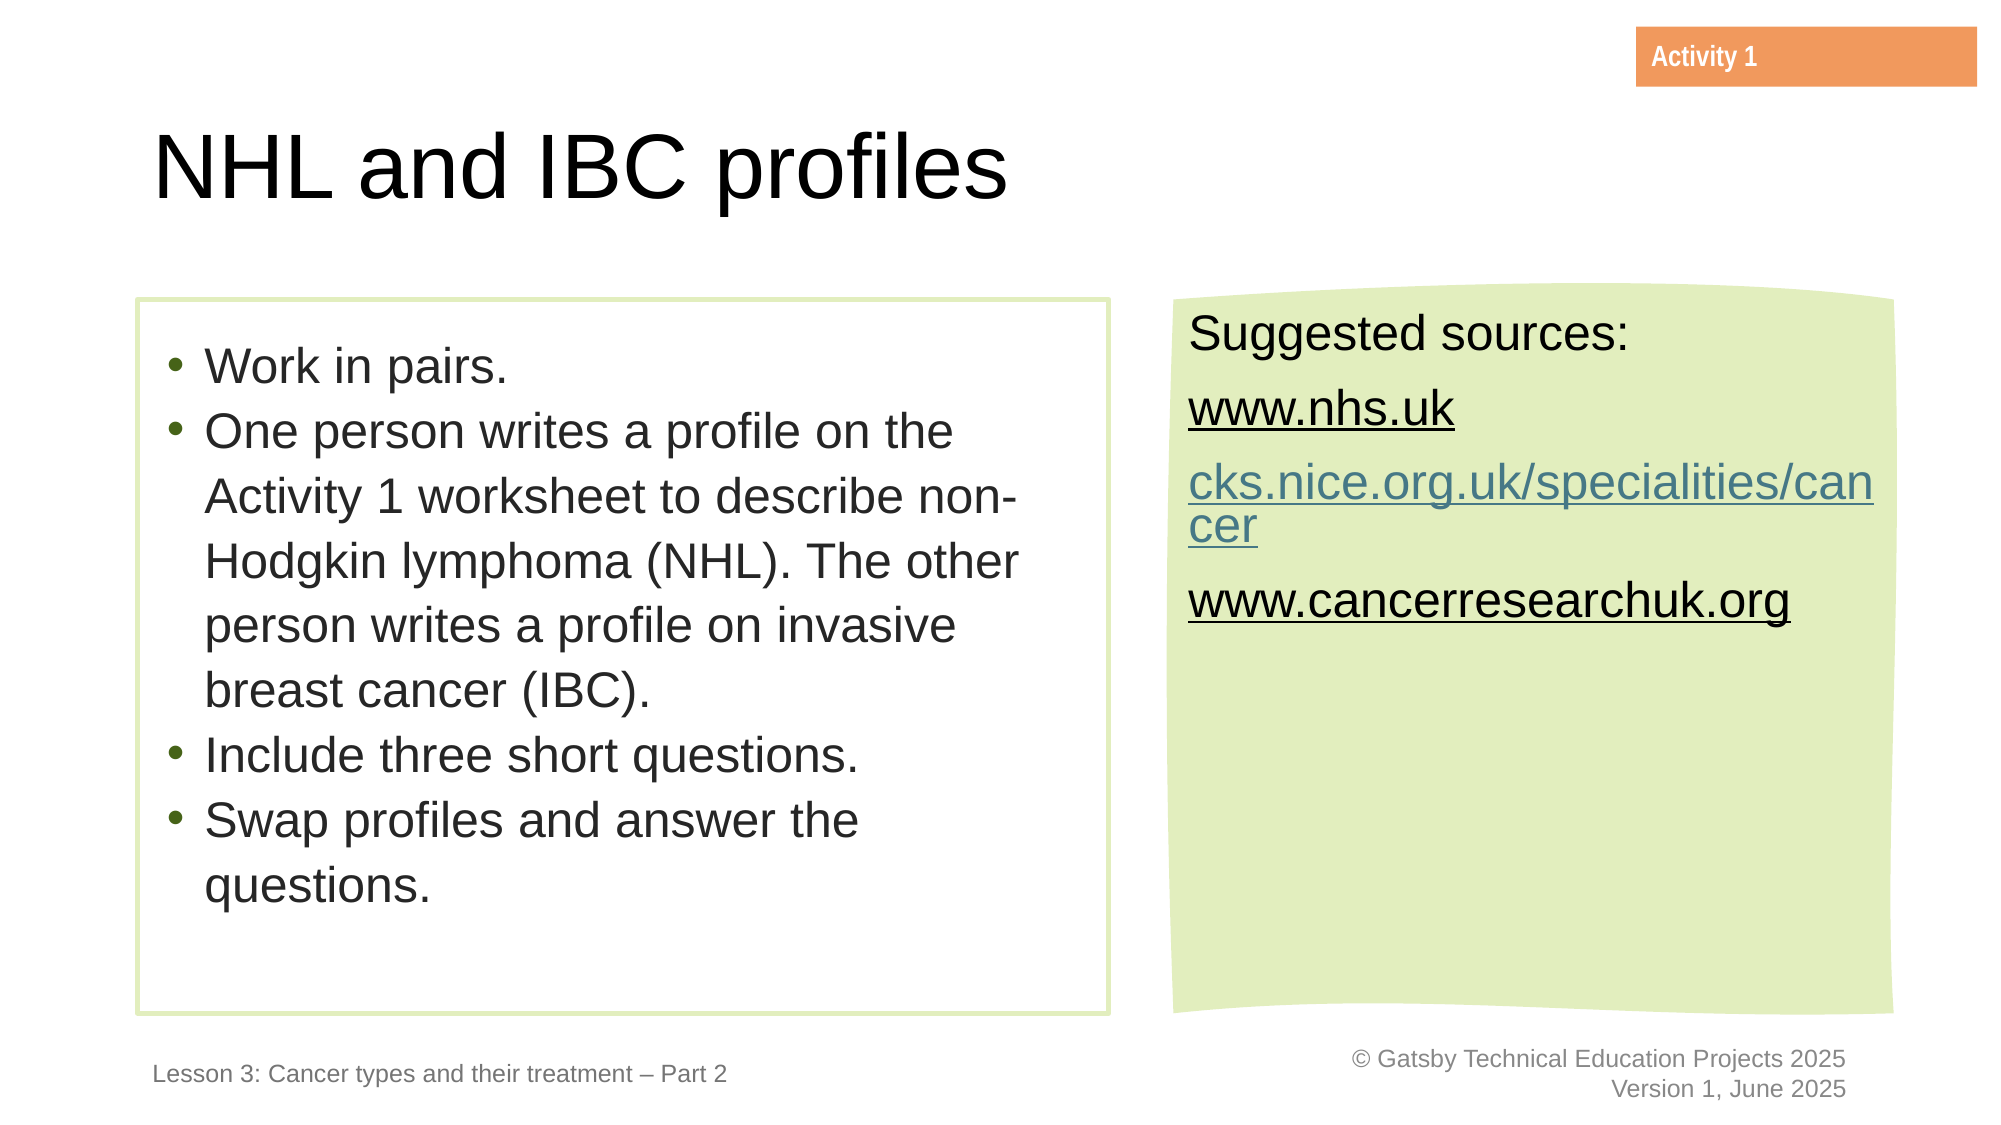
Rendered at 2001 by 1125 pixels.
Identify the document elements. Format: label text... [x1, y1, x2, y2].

title NHL and IBC profiles [137, 59, 1863, 278]
text_box Suggested sources: www.nhs.uk cks.nice.org.uk/specialities/cancer www.cancerresearchuk.org [1166, 283, 1897, 1015]
list Activity 1 [1636, 26, 1978, 87]
text_box Work in pairs. One person writes a profile on the Activity 1 worksheet to describe non-Hodgkin lymphoma (NHL). The other person writes a profile on invasive breast cancer (IBC). Include three short questions. Swap profiles and answer the questions. [137, 299, 1109, 1014]
